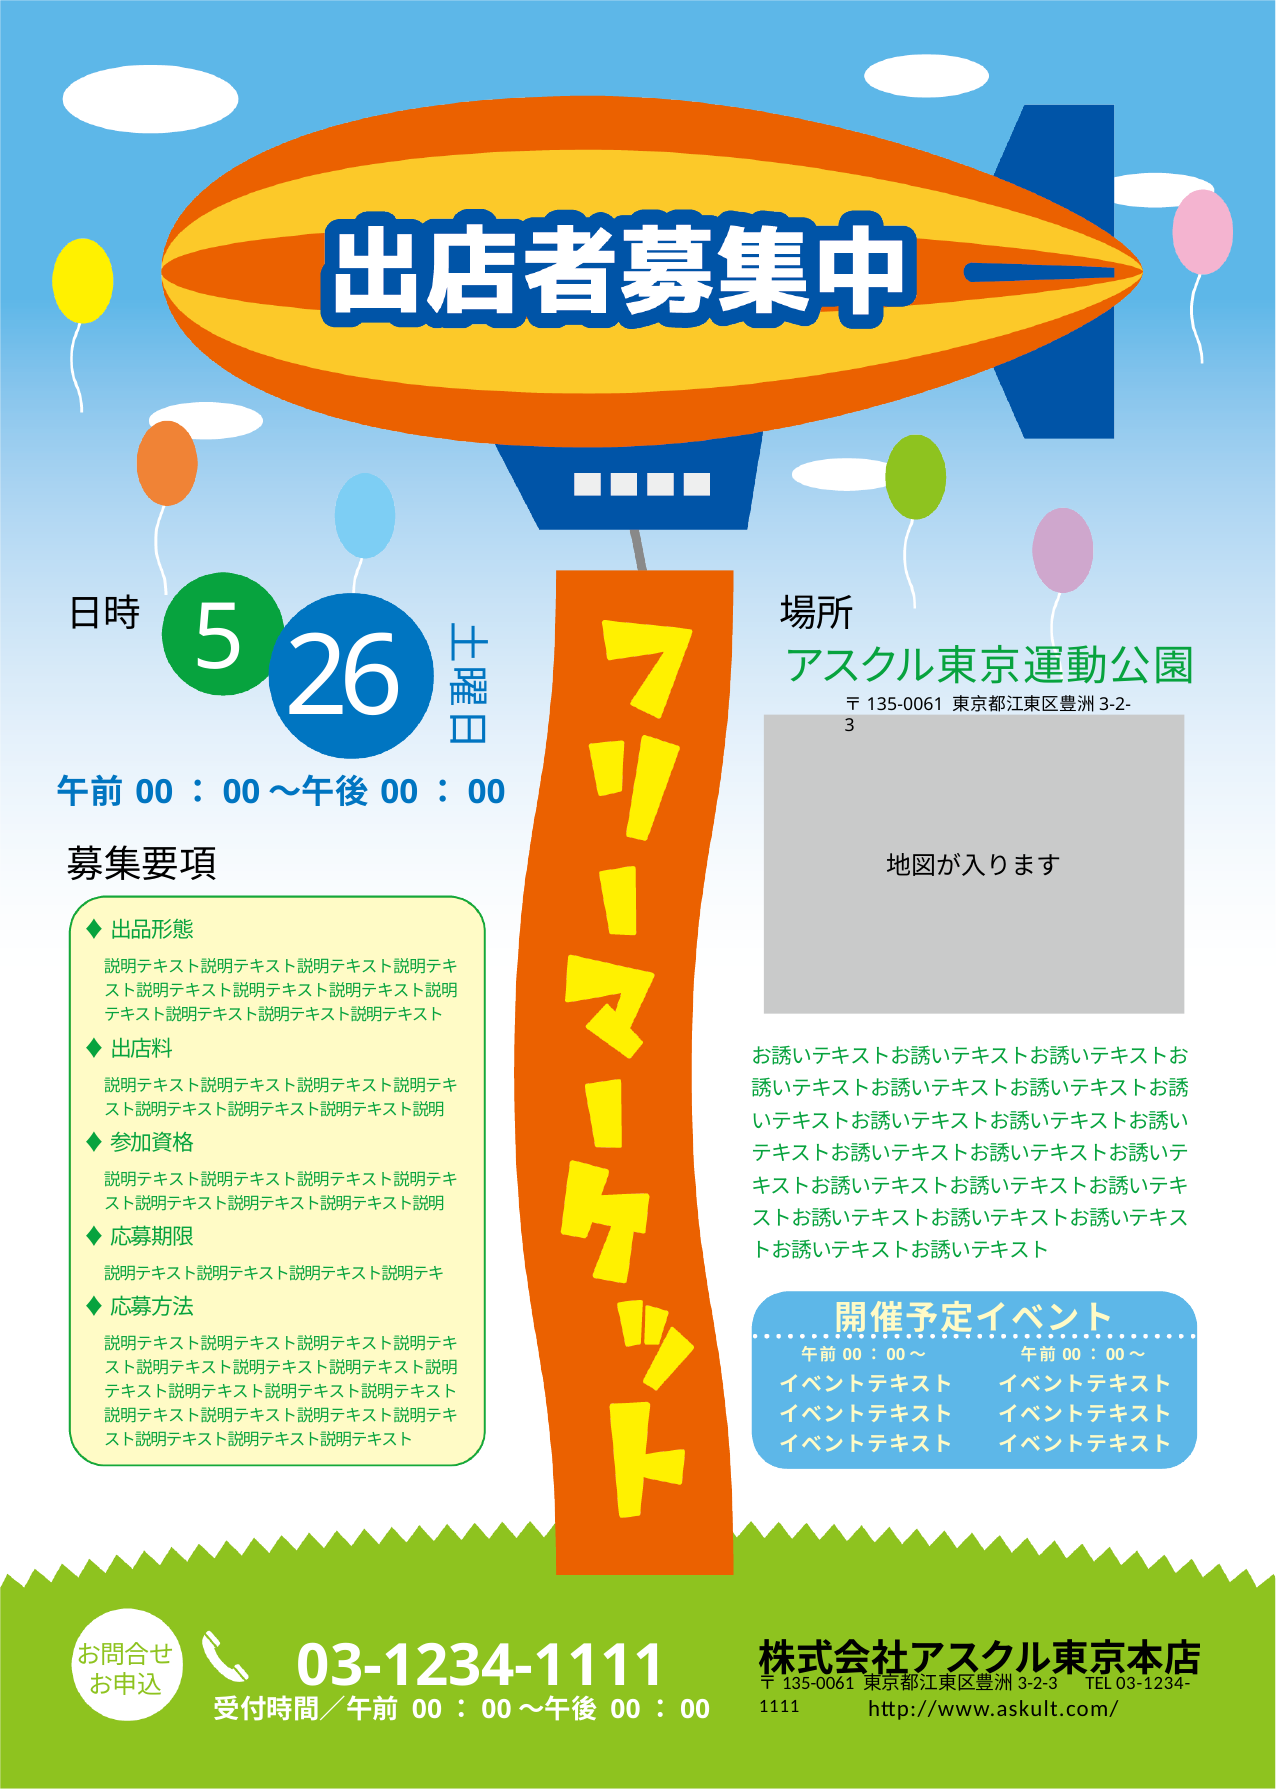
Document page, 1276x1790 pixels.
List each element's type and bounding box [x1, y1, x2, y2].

text_box [57, 1608, 194, 1721]
picture [0, 0, 1276, 1789]
